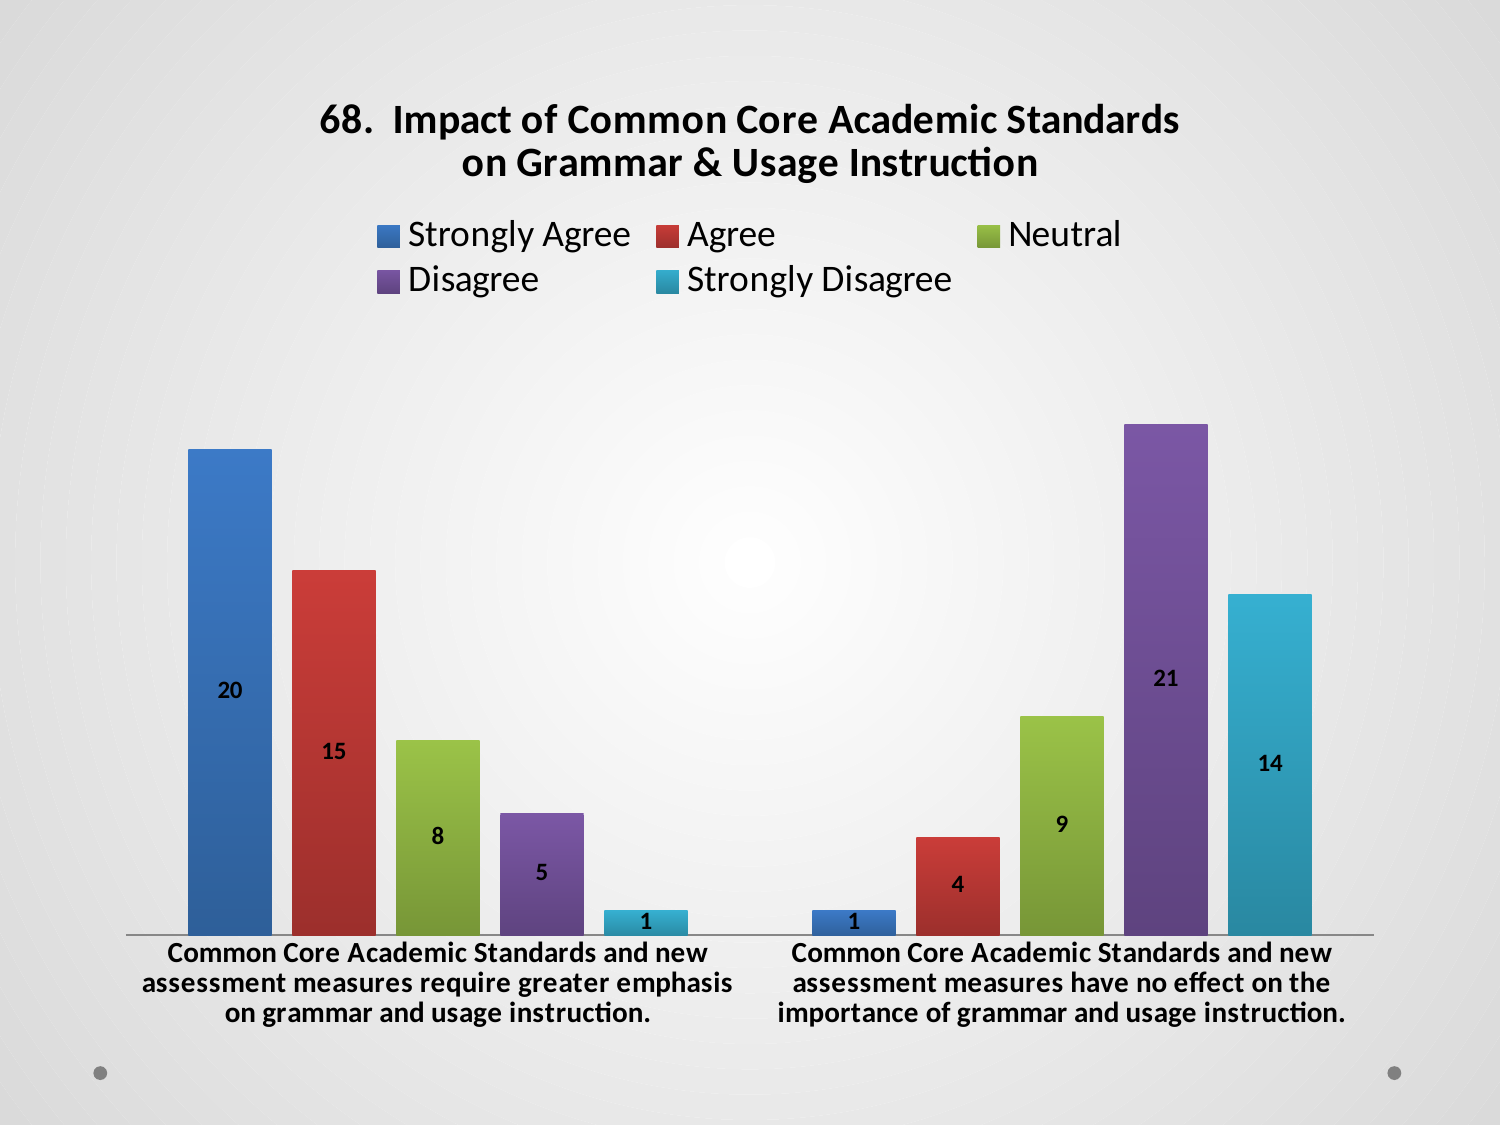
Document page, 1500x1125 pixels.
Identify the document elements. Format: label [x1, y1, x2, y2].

chart [99, 62, 1401, 1051]
